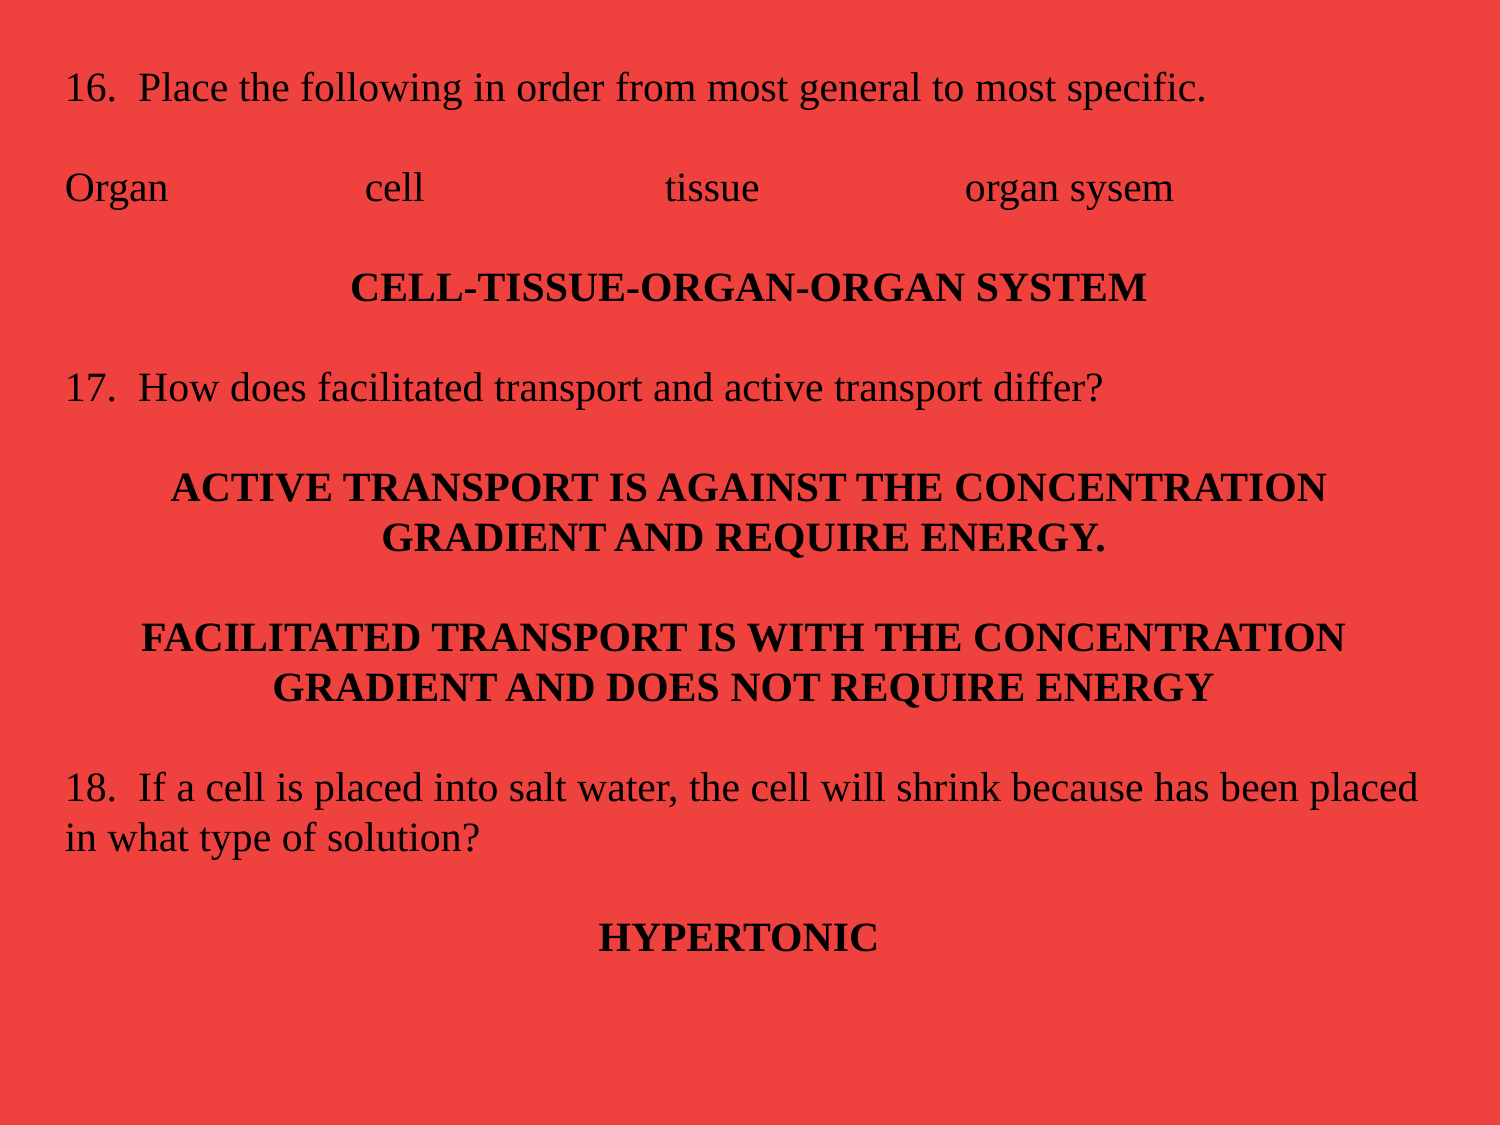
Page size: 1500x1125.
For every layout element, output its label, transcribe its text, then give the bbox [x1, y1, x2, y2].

text_box 16. Place the following in order from most general to most specific. Organ cell tissue organ sysem CELL-TISSUE-ORGAN-ORGAN SYSTEM 17. How does facilitated transport and active transport differ? ACTIVE TRANSPORT IS AGAINST THE CONCENTRATION GRADIENT AND REQUIRE ENERGY. FACILITATED TRANSPORT IS WITH THE CONCENTRATION GRADIENT AND DOES NOT REQUIRE ENERGY 18. If a cell is placed into salt water, the cell will shrink because has been placed in what type of solution? HYPERTONIC [50, 52, 1438, 1018]
